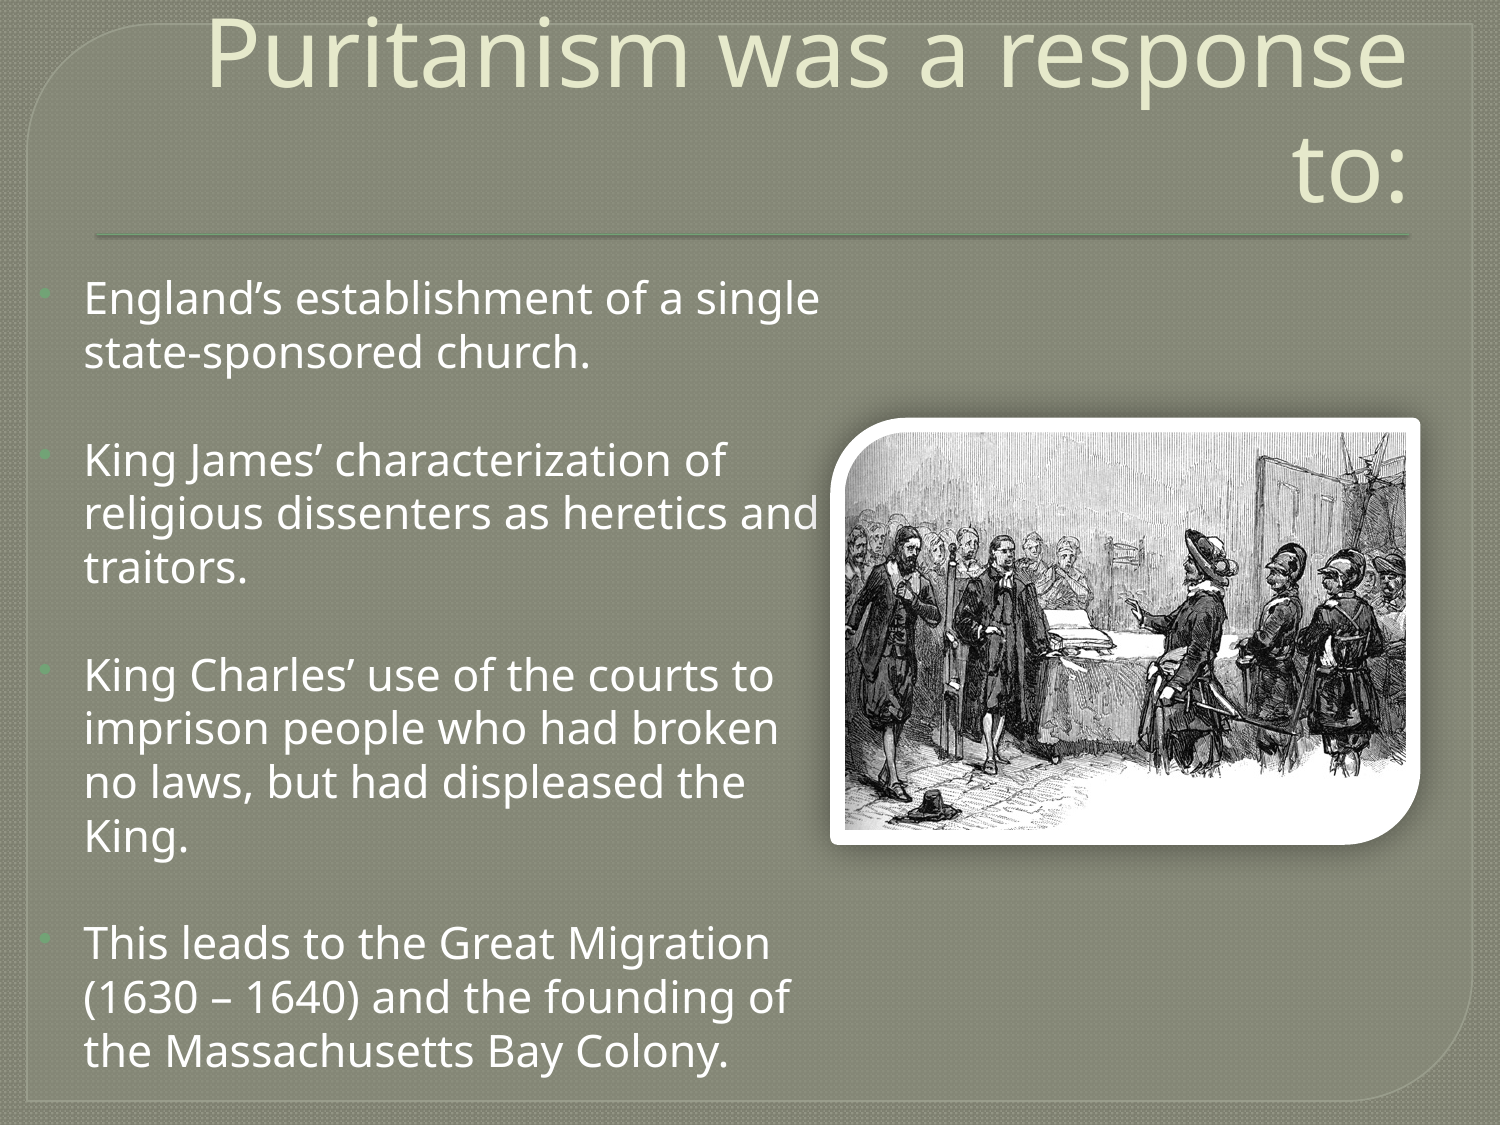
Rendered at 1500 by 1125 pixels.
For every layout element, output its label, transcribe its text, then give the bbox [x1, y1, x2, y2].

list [837, 424, 1414, 838]
list England’s establishment of a single state-sponsored church. King James’ characterization of religious dissenters as heretics and traitors. King Charles’ use of the courts to imprison people who had broken no laws, but had displeased the King. This leads to the Great Migration (1630 – 1640) and the founding of the Massachusetts Bay Colony. [24, 262, 850, 1088]
title Puritanism was a response to: [75, 41, 1425, 230]
